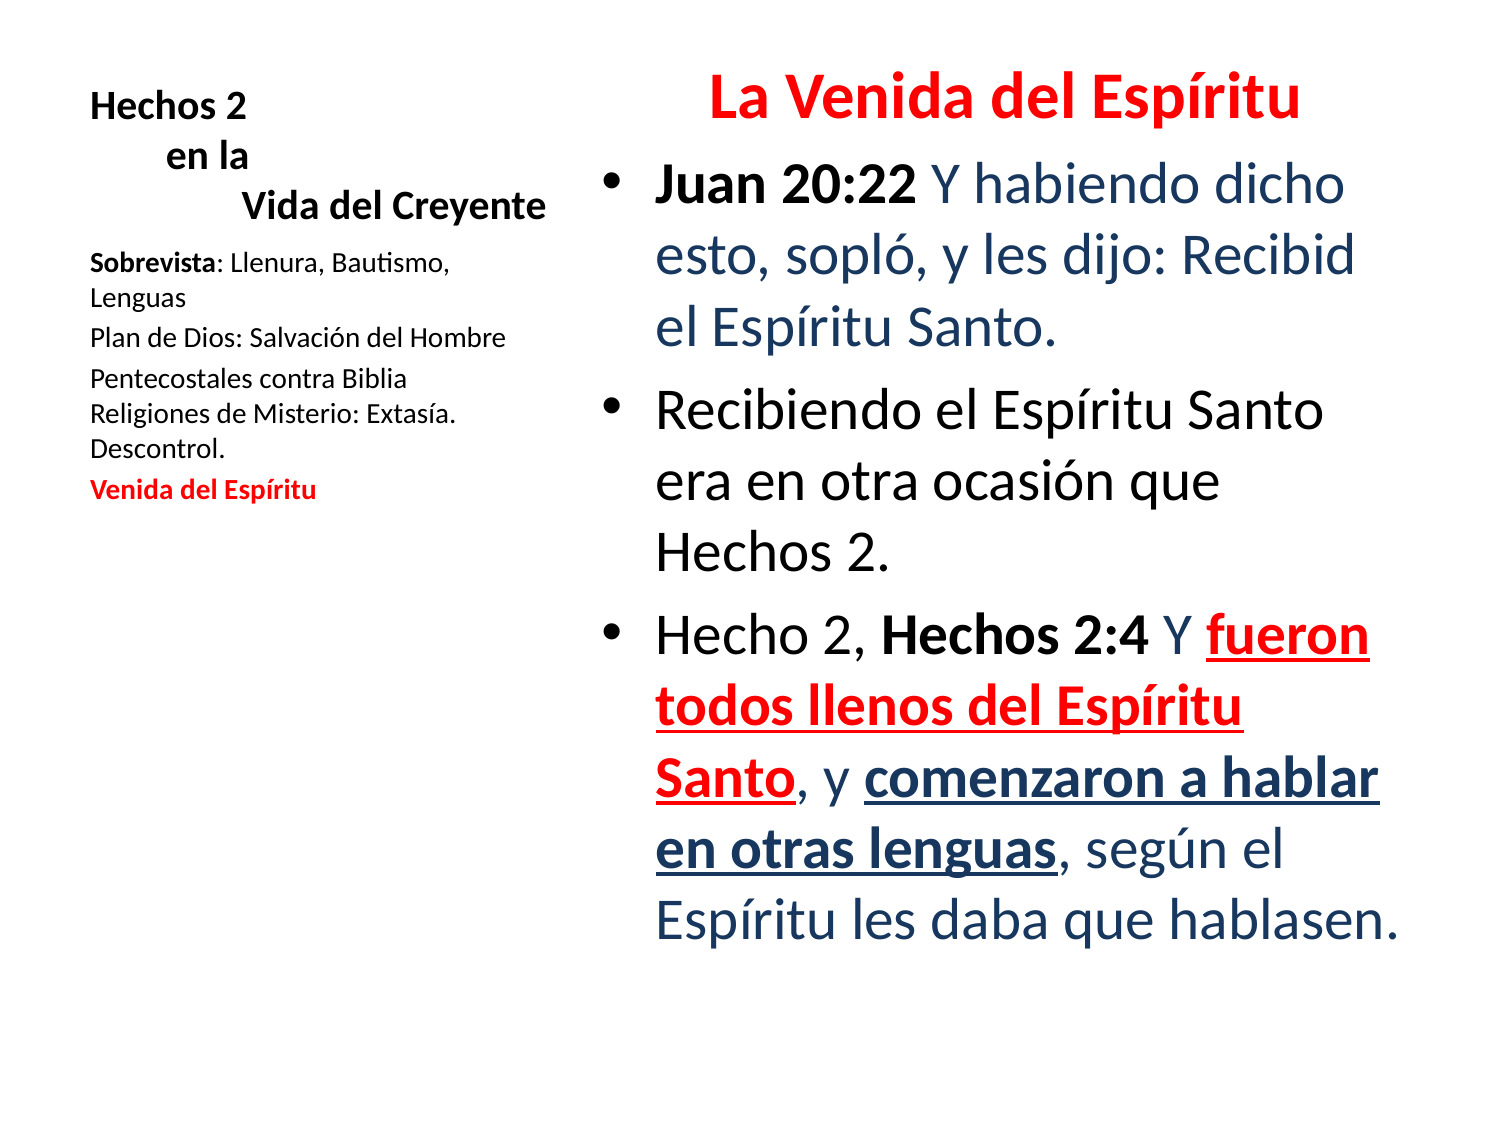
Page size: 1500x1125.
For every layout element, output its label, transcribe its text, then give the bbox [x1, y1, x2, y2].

title Hechos 2 en la Vida del Creyente [75, 44, 569, 235]
list Sobrevista: Llenura, Bautismo, Lenguas Plan de Dios: Salvación del Hombre Pentecostales contra Biblia Religiones de Misterio: Extasía. Descontrol. Venida del Espíritu [75, 235, 569, 1005]
list La Venida del Espíritu Juan 20:22 Y habiendo dicho esto, sopló, y les dijo: Recibid el Espíritu Santo. Recibiendo el Espíritu Santo era en otra ocasión que Hechos 2. Hecho 2, Hechos 2:4 Y fueron todos llenos del Espíritu Santo, y comenzaron a hablar en otras lenguas, según el Espíritu les daba que hablasen. [586, 44, 1425, 1005]
